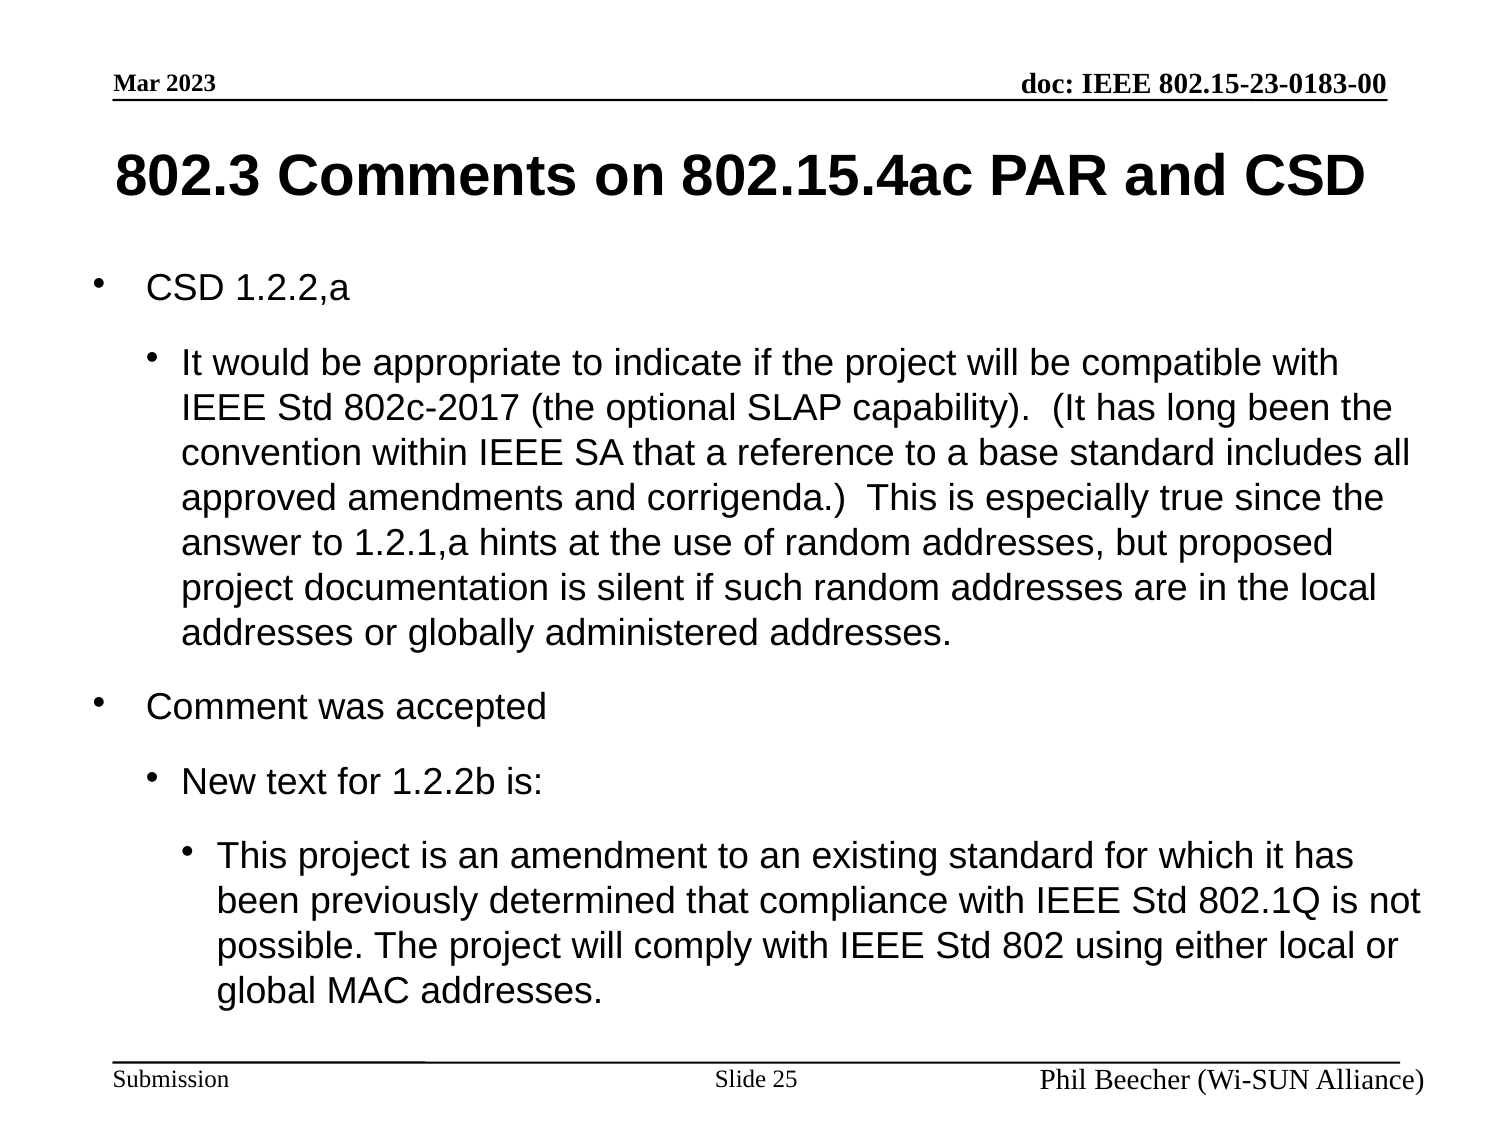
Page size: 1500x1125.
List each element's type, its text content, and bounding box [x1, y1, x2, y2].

text_box 802.3 Comments on 802.15.4ac PAR and CSD [74, 112, 1425, 233]
text_box CSD 1.2.2,a It would be appropriate to indicate if the project will be compatible with IEEE Std 802c-2017 (the optional SLAP capability). (It has long been the convention within IEEE SA that a reference to a base standard includes all approved amendments and corrigenda.) This is especially true since the answer to 1.2.1,a hints at the use of random addresses, but proposed project documentation is silent if such random addresses are in the local addresses or globally administered addresses. Comment was accepted New text for 1.2.2b is: This project is an amendment to an existing standard for which it has been previously determined that compliance with IEEE Std 802.1Q is not possible. The project will comply with IEEE Std 802 using either local or global MAC addresses. [74, 263, 1425, 1046]
text_box Slide 25 [675, 1062, 838, 1093]
